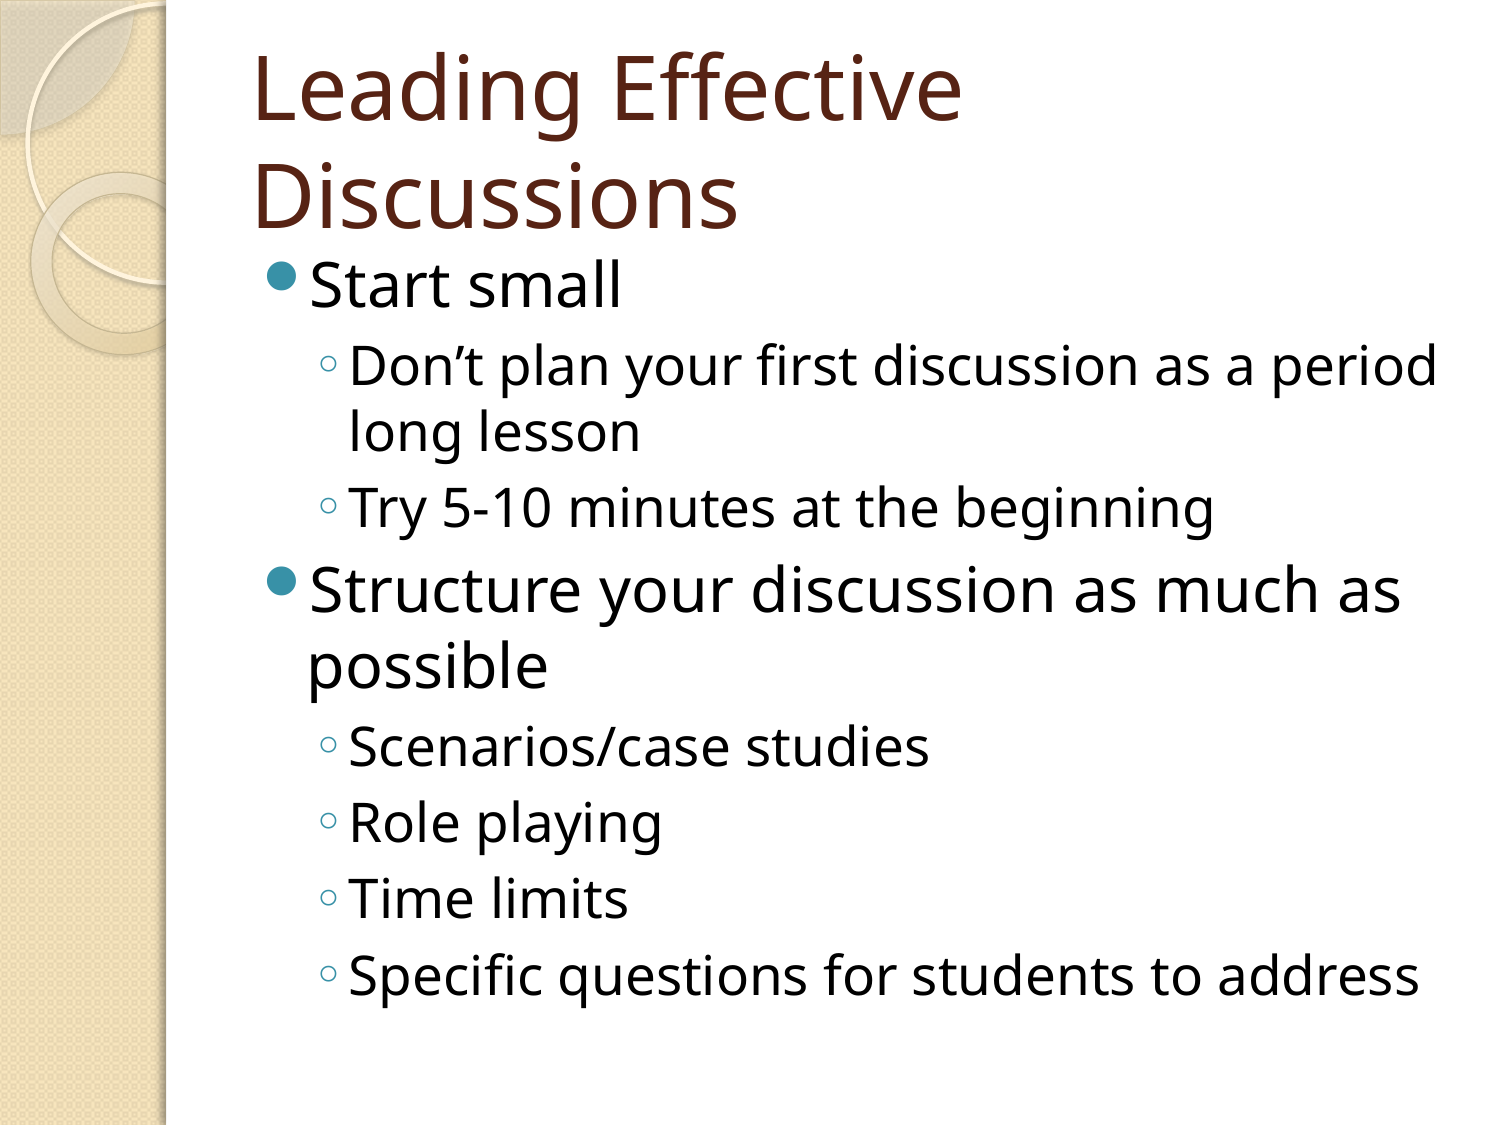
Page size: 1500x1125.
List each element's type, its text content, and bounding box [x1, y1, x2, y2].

title Leading Effective Discussions [235, 45, 1466, 233]
list Start small Don’t plan your first discussion as a period long lesson Try 5-10 minutes at the beginning Structure your discussion as much as possible Scenarios/case studies Role playing Time limits Specific questions for students to address [235, 237, 1466, 1025]
